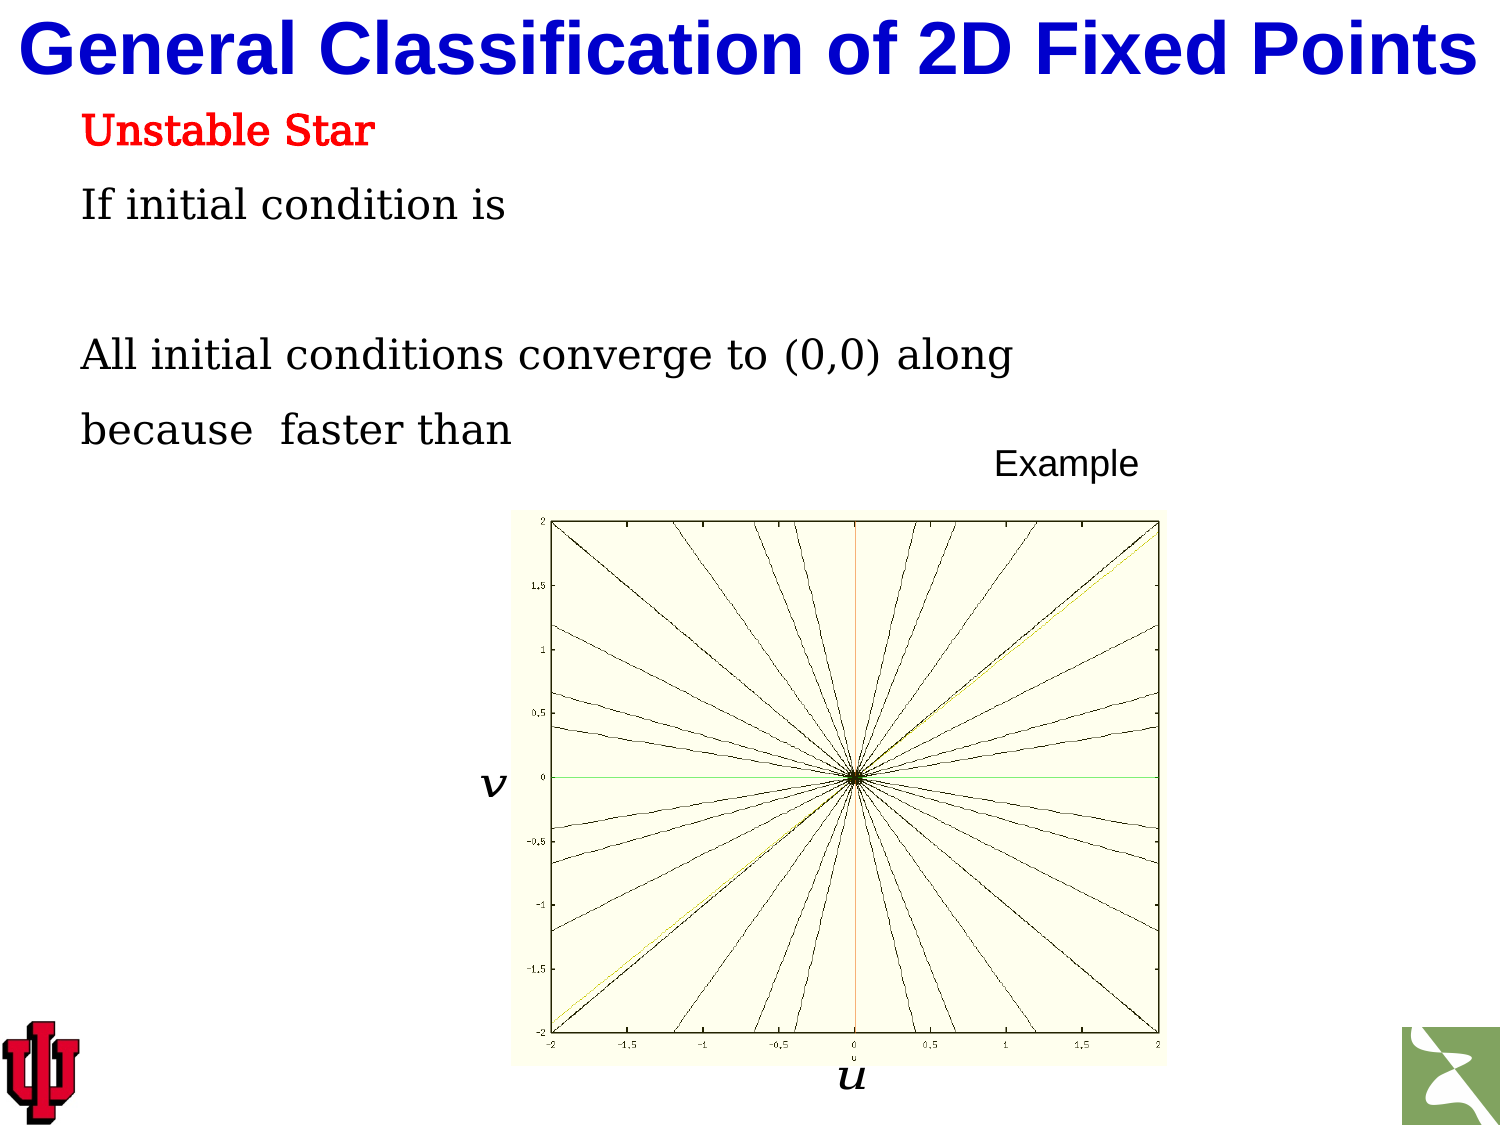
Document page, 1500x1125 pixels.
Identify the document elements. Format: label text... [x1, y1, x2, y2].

picture [511, 510, 1168, 1066]
picture [1402, 1027, 1500, 1125]
picture [0, 1020, 80, 1125]
title General Classification of 2D Fixed Points [0, 0, 1500, 90]
